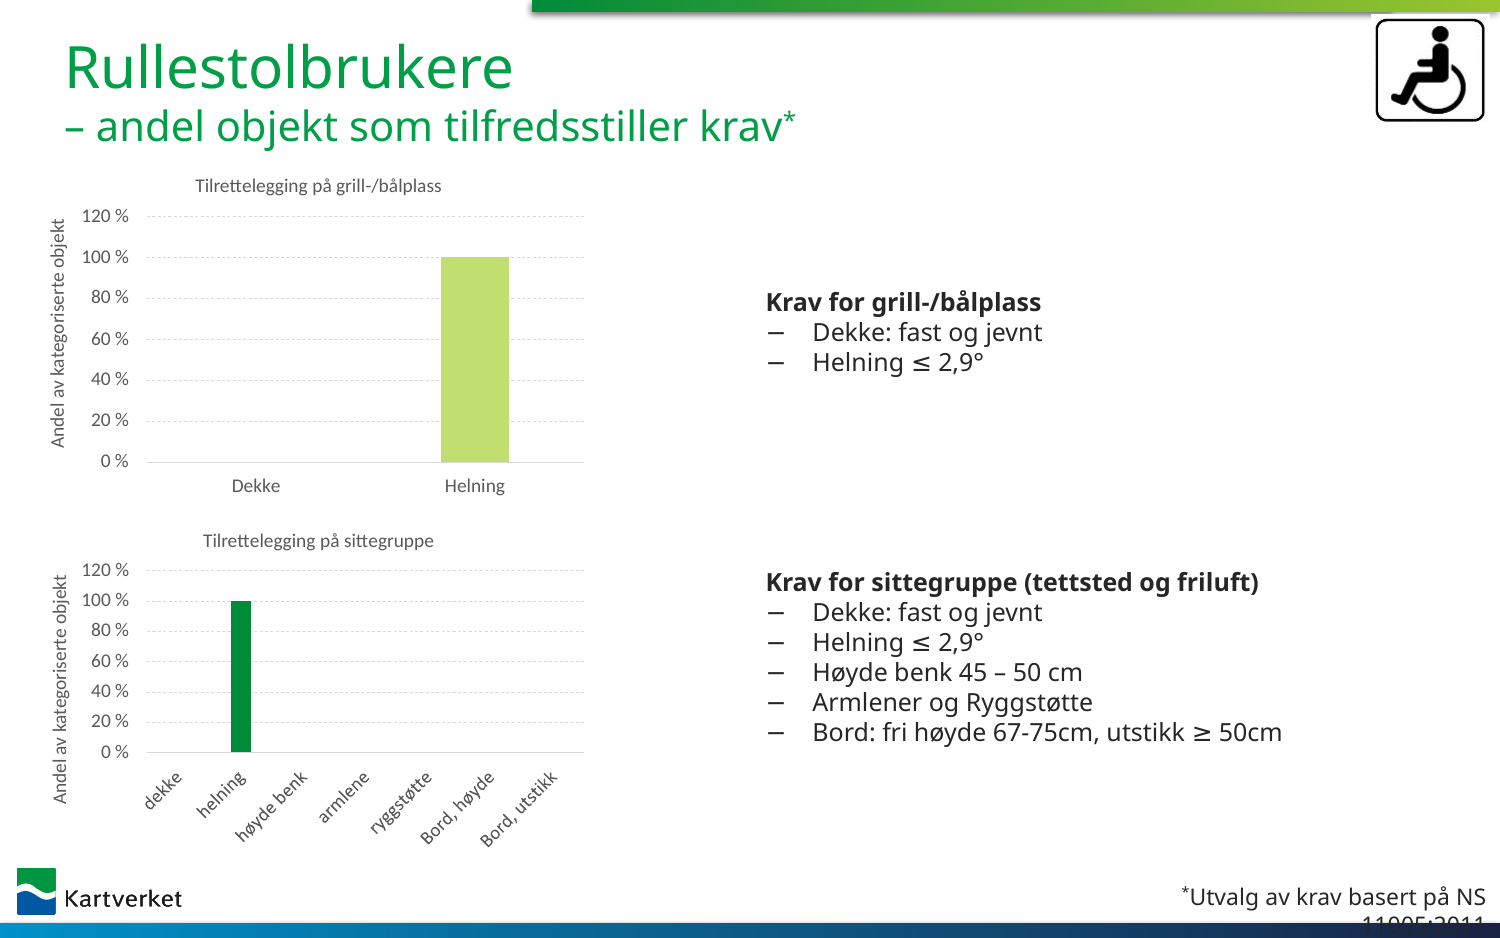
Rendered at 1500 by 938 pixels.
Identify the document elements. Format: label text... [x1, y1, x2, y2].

picture [1371, 13, 1491, 127]
text_box *Utvalg av krav basert på NS 11005:2011 [1068, 873, 1500, 938]
picture [41, 166, 596, 505]
text_box Krav for sittegruppe (tettsted og friluft) Dekke: fast og jevnt Helning ≤ 2,9° Høyde benk 45 – 50 cm Armlener og Ryggstøtte Bord: fri høyde 67-75cm, utstikk ≥ 50cm [750, 559, 1500, 754]
text_box Krav for grill-/bålplass Dekke: fast og jevnt Helning ≤ 2,9° [750, 279, 1452, 384]
picture [41, 520, 596, 859]
text_box Rullestolbrukere – andel objekt som tilfredsstiller krav* [49, 14, 1431, 158]
